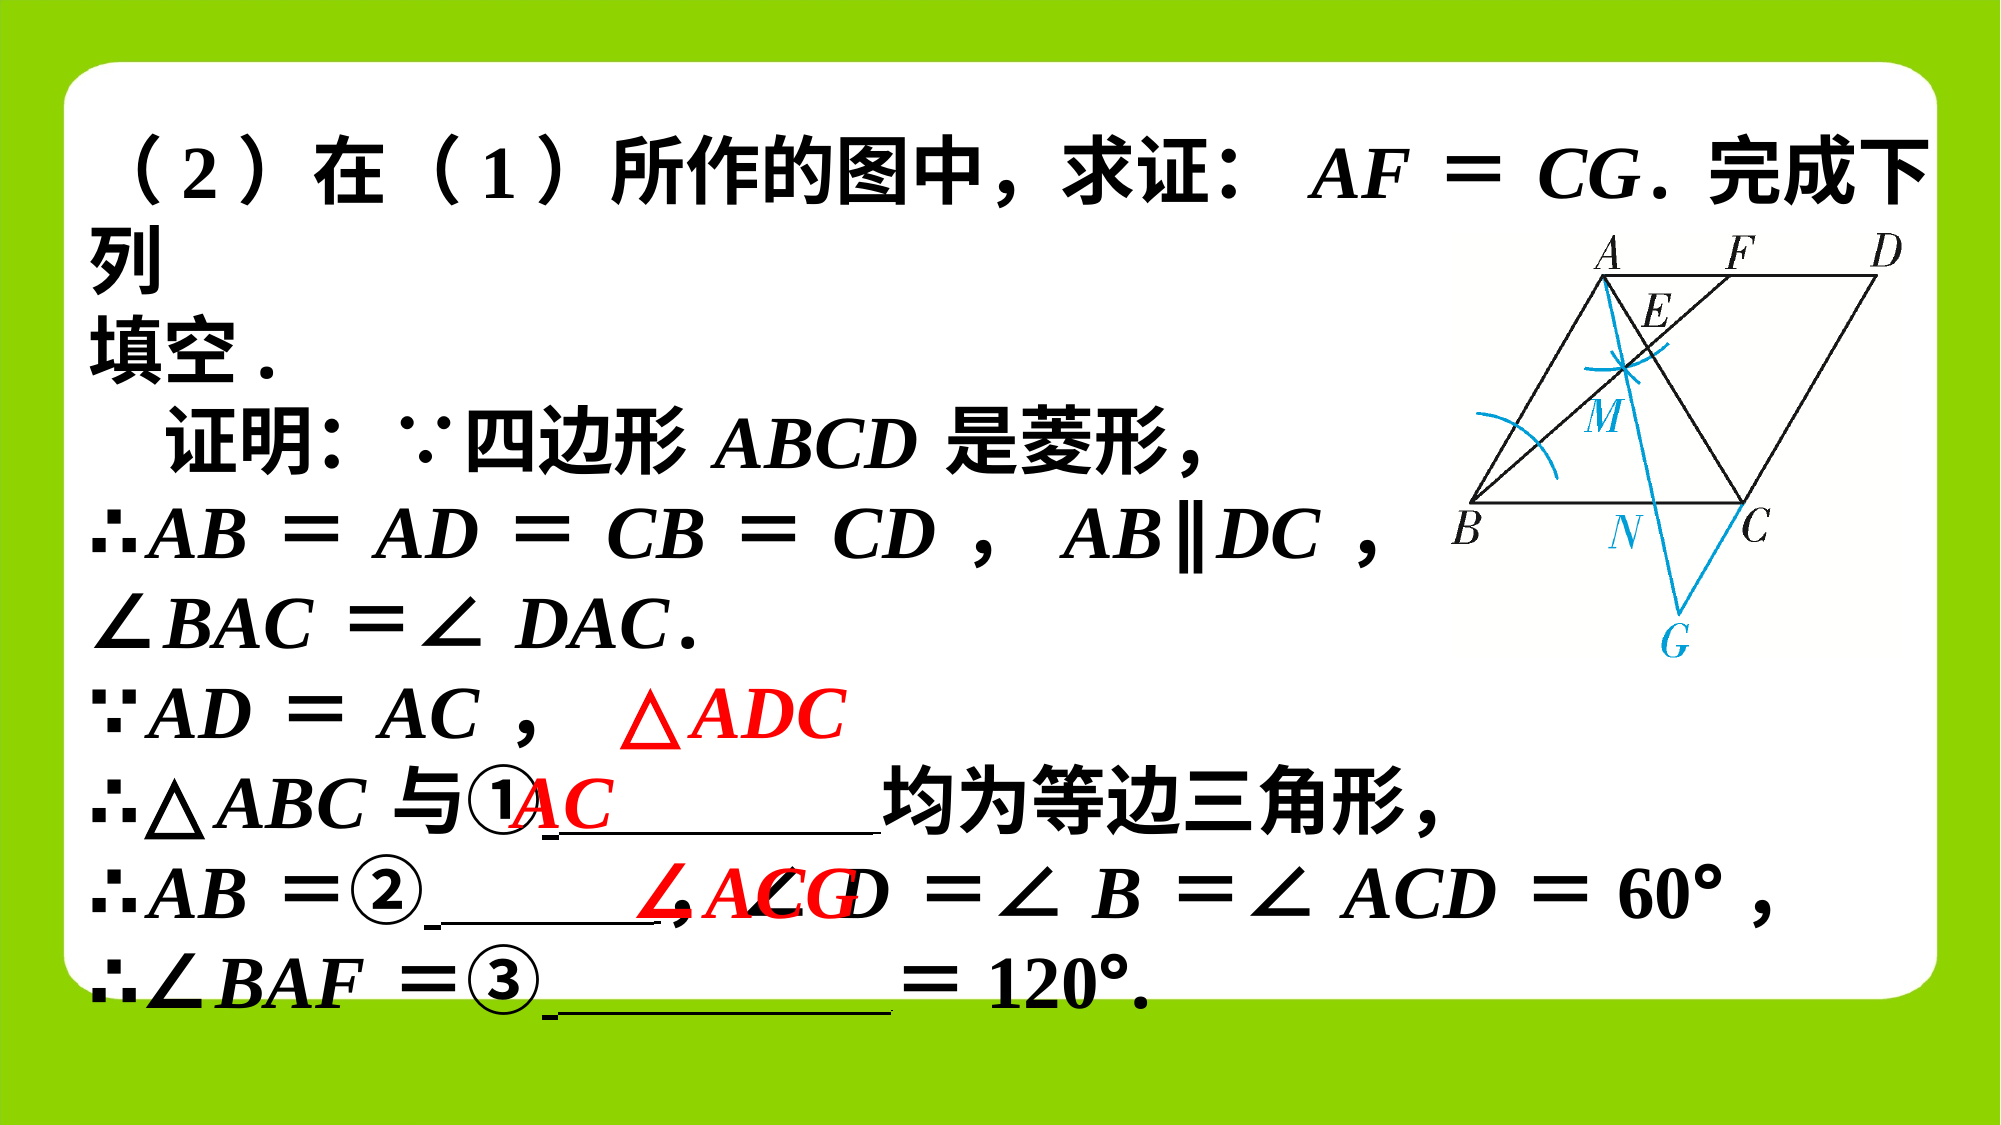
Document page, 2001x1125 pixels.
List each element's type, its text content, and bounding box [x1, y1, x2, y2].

text_box △ADC [601, 656, 938, 762]
picture [0, 0, 2001, 1125]
text_box （2）在（1）所作的图中，求证：AF＝CG. 完成下列 填空. 证明：∵四边形ABCD是菱形， ∴AB＝AD＝CB＝CD，AB∥DC， ∠BAC＝∠DAC. ∵AD＝AC， ∴△ABC与① 均为等边三角形， ∴AB＝② ，∠D＝∠B＝∠ACD＝60°， ∴∠BAF＝③ ＝120°. [88, 123, 1974, 942]
text_box ∠ACG [615, 836, 966, 942]
text_box AC [498, 746, 711, 852]
